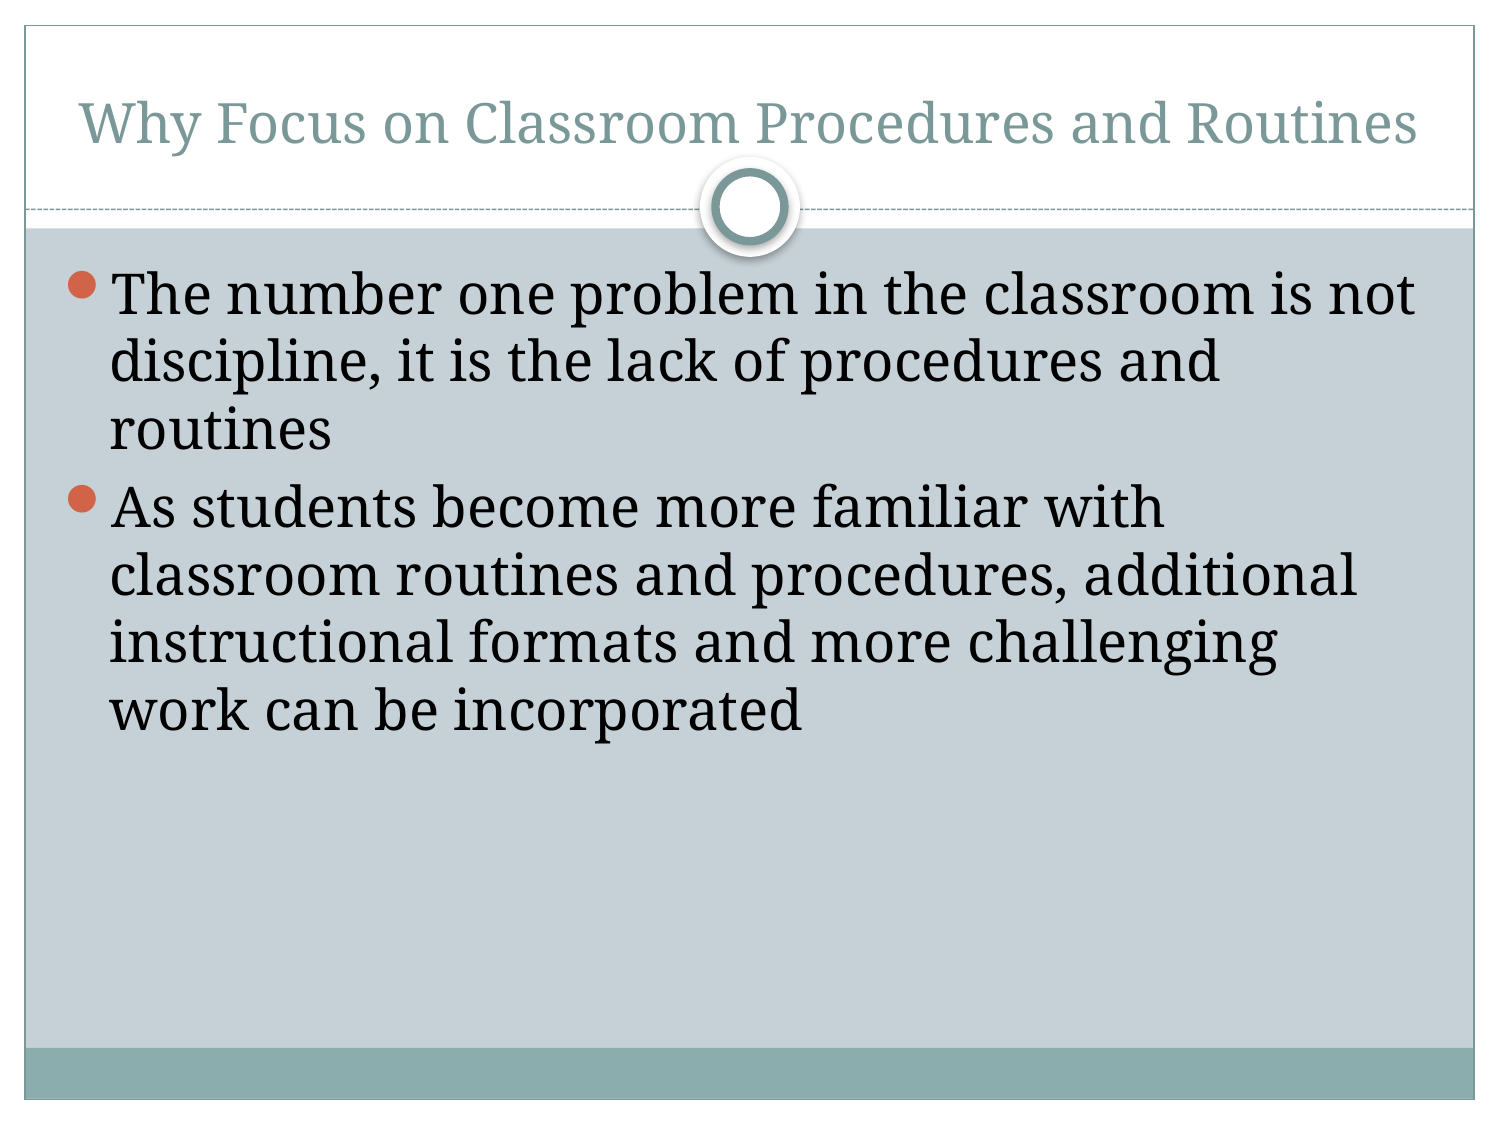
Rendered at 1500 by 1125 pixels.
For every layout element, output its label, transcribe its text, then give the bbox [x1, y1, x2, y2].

title Why Focus on Classroom Procedures and Routines [49, 37, 1450, 162]
list The number one problem in the classroom is not discipline, it is the lack of procedures and routines As students become more familiar with classroom routines and procedures, additional instructional formats and more challenging work can be incorporated [49, 250, 1445, 1001]
